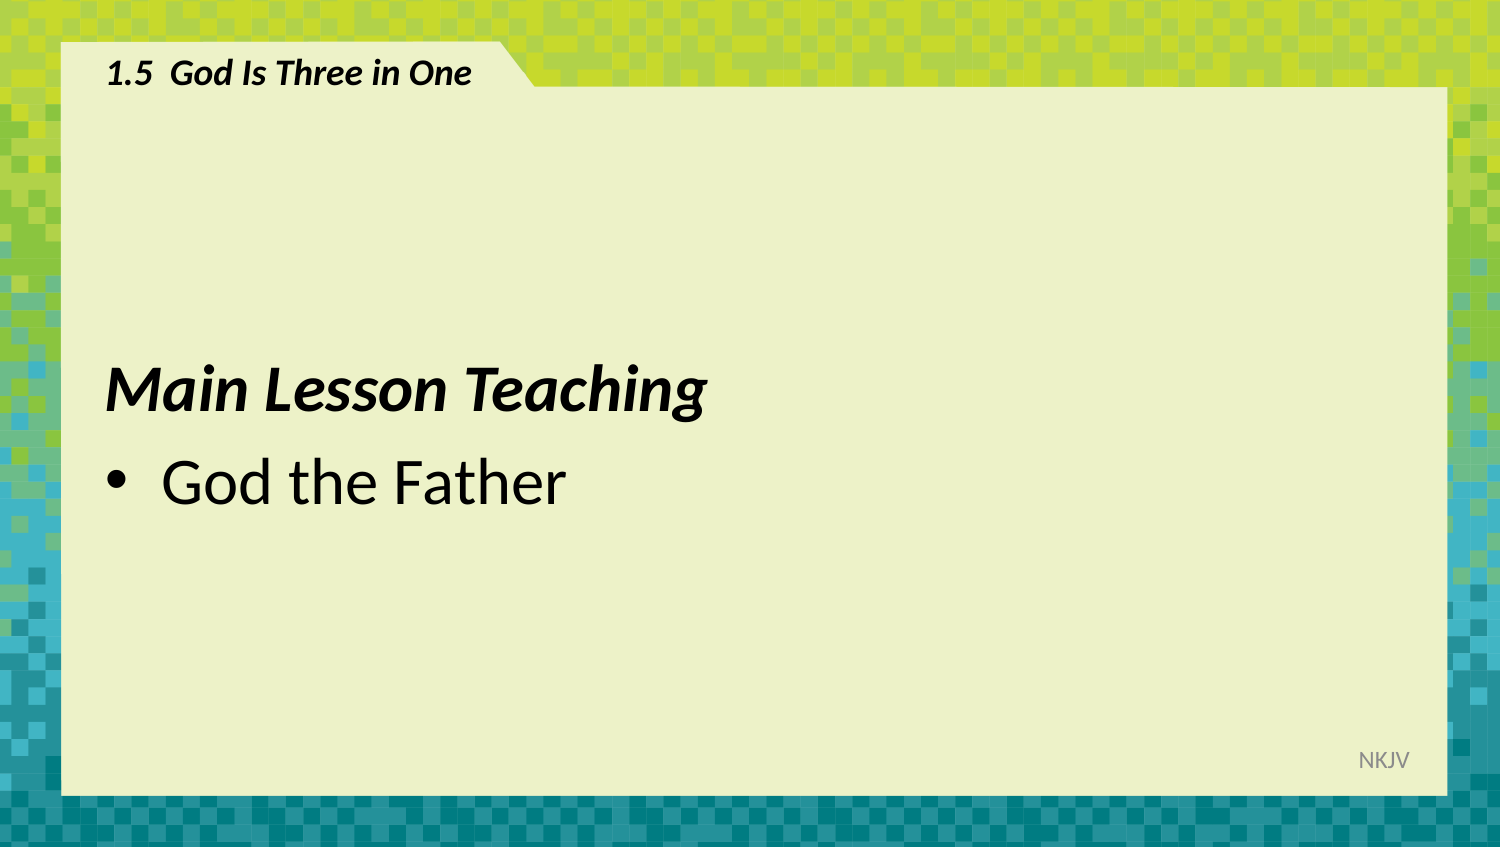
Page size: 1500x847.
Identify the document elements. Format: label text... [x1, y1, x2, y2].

picture [0, 0, 1500, 847]
footer NKJV [950, 736, 1425, 782]
title 1.5 God Is Three in One [89, 33, 1420, 108]
list Main Lesson Teaching God the Father [89, 141, 1403, 722]
